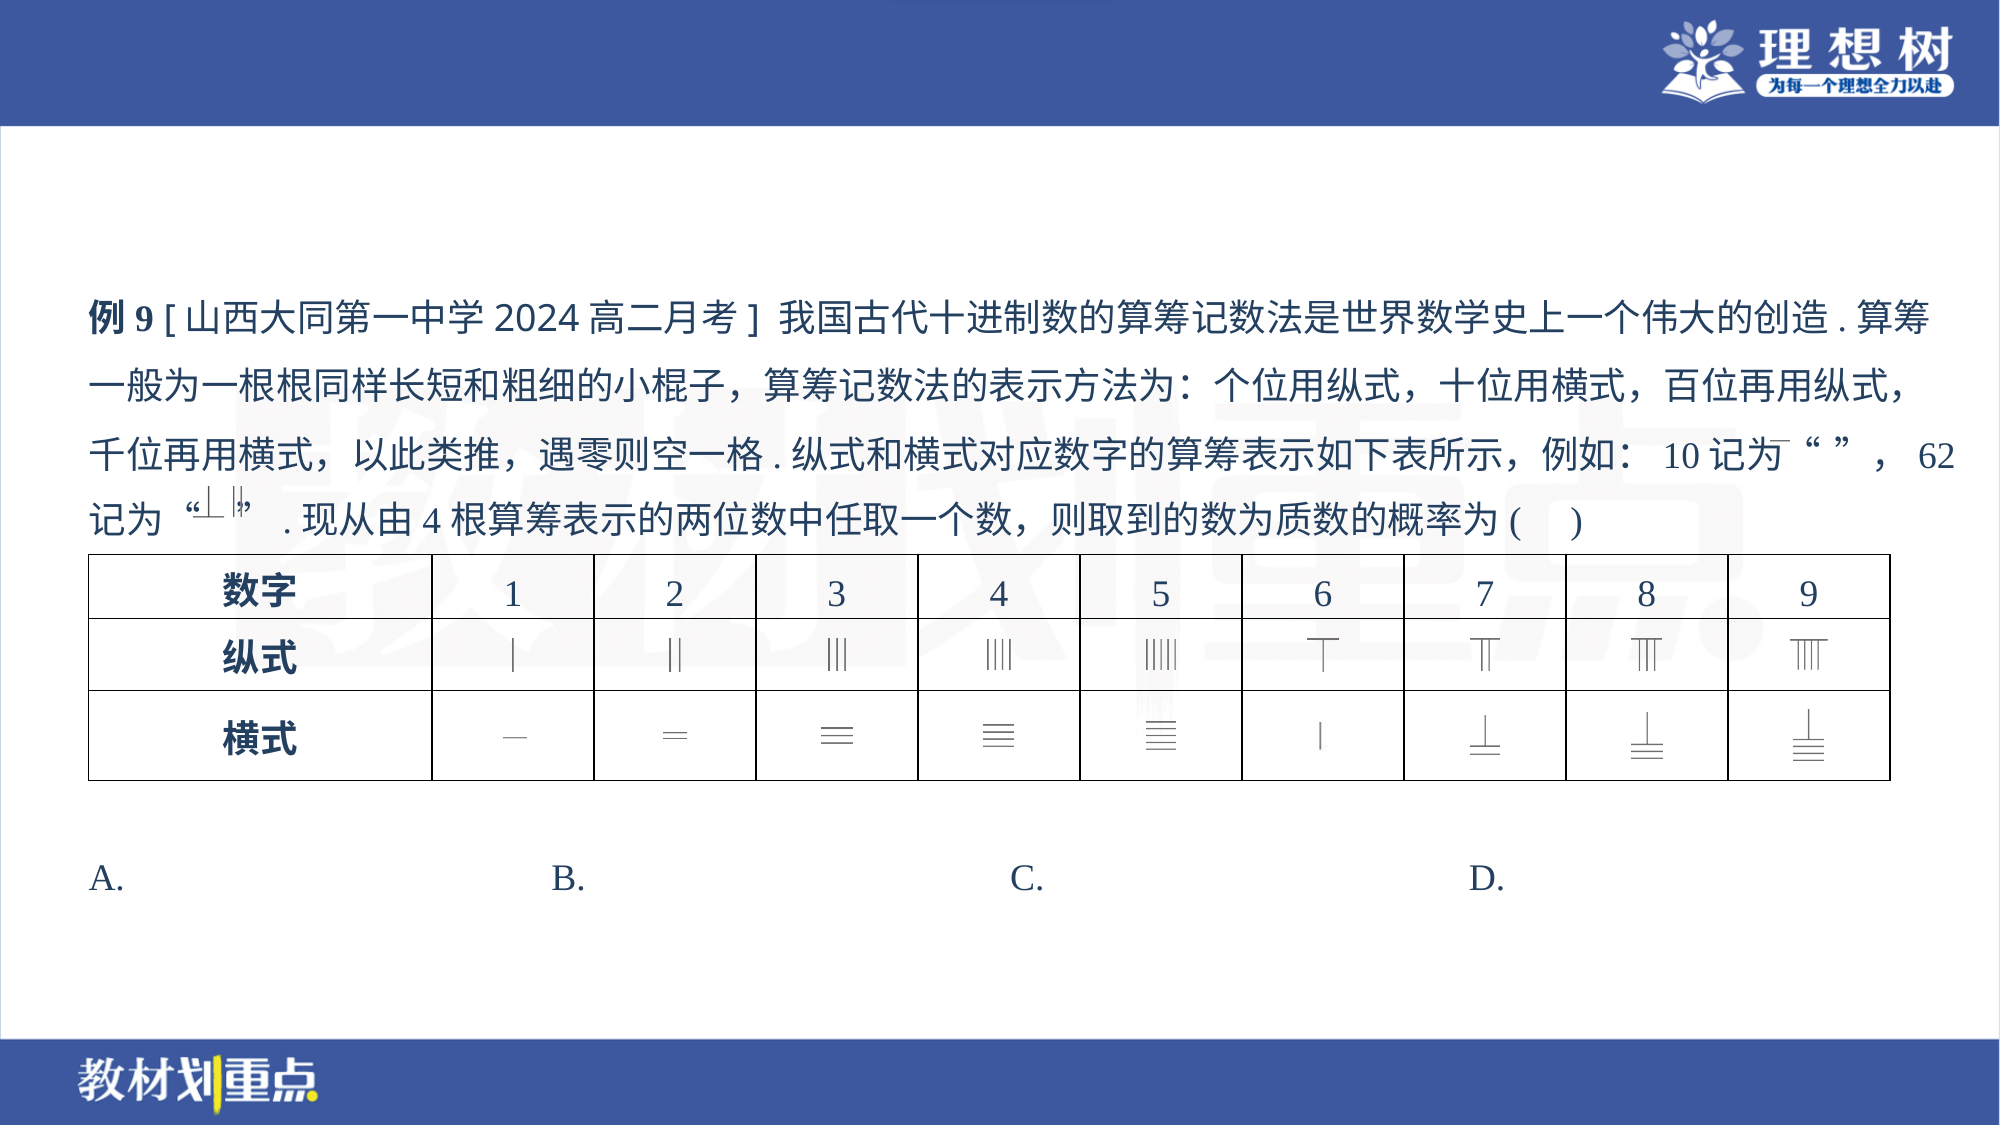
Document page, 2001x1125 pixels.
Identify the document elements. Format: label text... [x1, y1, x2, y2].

table_cell [433, 619, 593, 690]
table_cell 横式 [89, 691, 431, 780]
picture [0, 0, 2000, 1125]
table_cell [1243, 619, 1403, 690]
table_cell [1405, 619, 1565, 690]
text_box 例9 [山西大同第一中学2024高二月考] 我国古代十进制数的算筹记数法是世界数学史上一个伟大的创造.算筹 一般为一根根同样长短和粗细的小棍子，算筹记数法的表示方法为：个位用纵式，十位用横式，百位再用纵式， 千位再用横式，以此类推，遇零则空一格.纵式和横式对应数字的算筹表示如下表所示，例如：10记为“ ”，62 记为“ ”.现从由4根算筹表示的两位数中任取一个数，则取到的数为质数的概率为( ) [88, 269, 1911, 534]
table_header 6 [1243, 555, 1403, 618]
table_header 2 [595, 555, 755, 618]
table_cell [1405, 691, 1565, 780]
table_header 5 [1081, 555, 1241, 618]
table_cell [1567, 619, 1727, 690]
table_header 9 [1729, 555, 1889, 618]
table_header 7 [1405, 555, 1565, 618]
table_header 8 [1567, 555, 1727, 618]
table_cell [1081, 619, 1241, 690]
table_header 1 [433, 555, 593, 618]
table_cell [757, 691, 917, 780]
table_cell [1729, 691, 1889, 780]
table_cell [919, 691, 1079, 780]
table_cell [1567, 691, 1727, 780]
table_cell [757, 619, 917, 690]
table_cell [595, 619, 755, 690]
table_header 4 [919, 555, 1079, 618]
table_cell [1081, 691, 1241, 780]
table_cell [1729, 619, 1889, 690]
table_cell [1243, 691, 1403, 780]
table_cell 纵式 [89, 619, 431, 690]
table_cell [433, 691, 593, 780]
table_header 数字 [89, 555, 431, 618]
table_header 3 [757, 555, 917, 618]
table_cell [919, 619, 1079, 690]
table_cell [595, 691, 755, 780]
